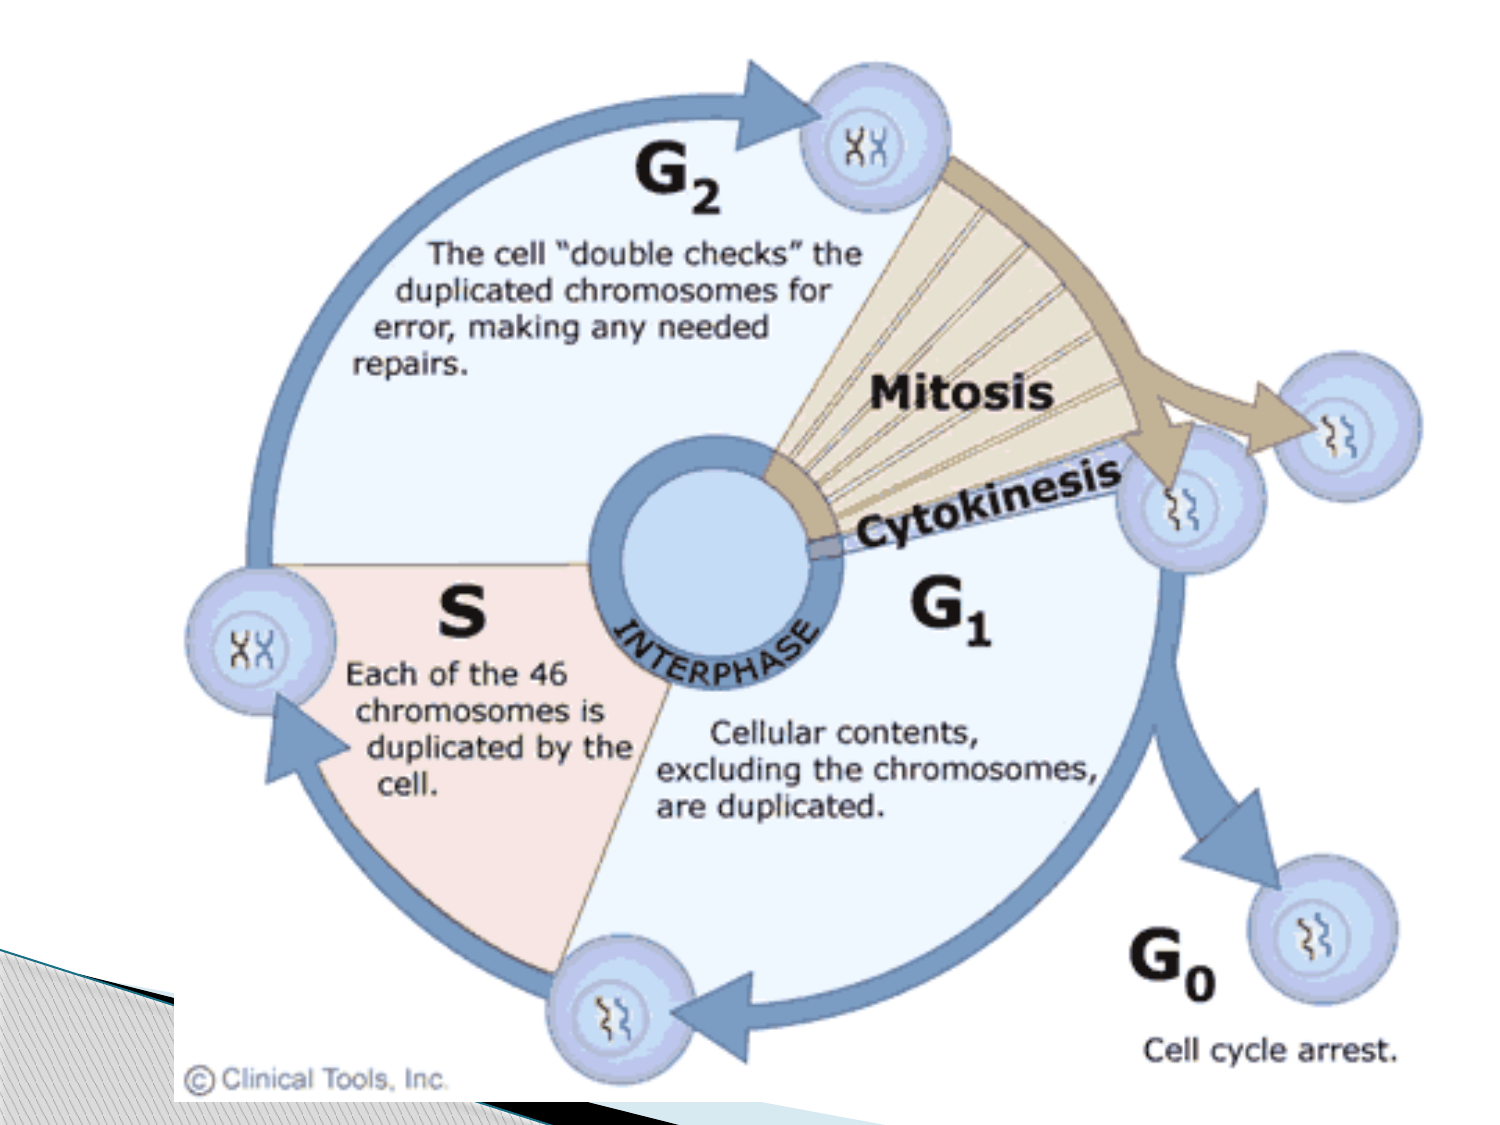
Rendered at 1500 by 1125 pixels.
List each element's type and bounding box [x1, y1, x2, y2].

list [174, 49, 1438, 1103]
